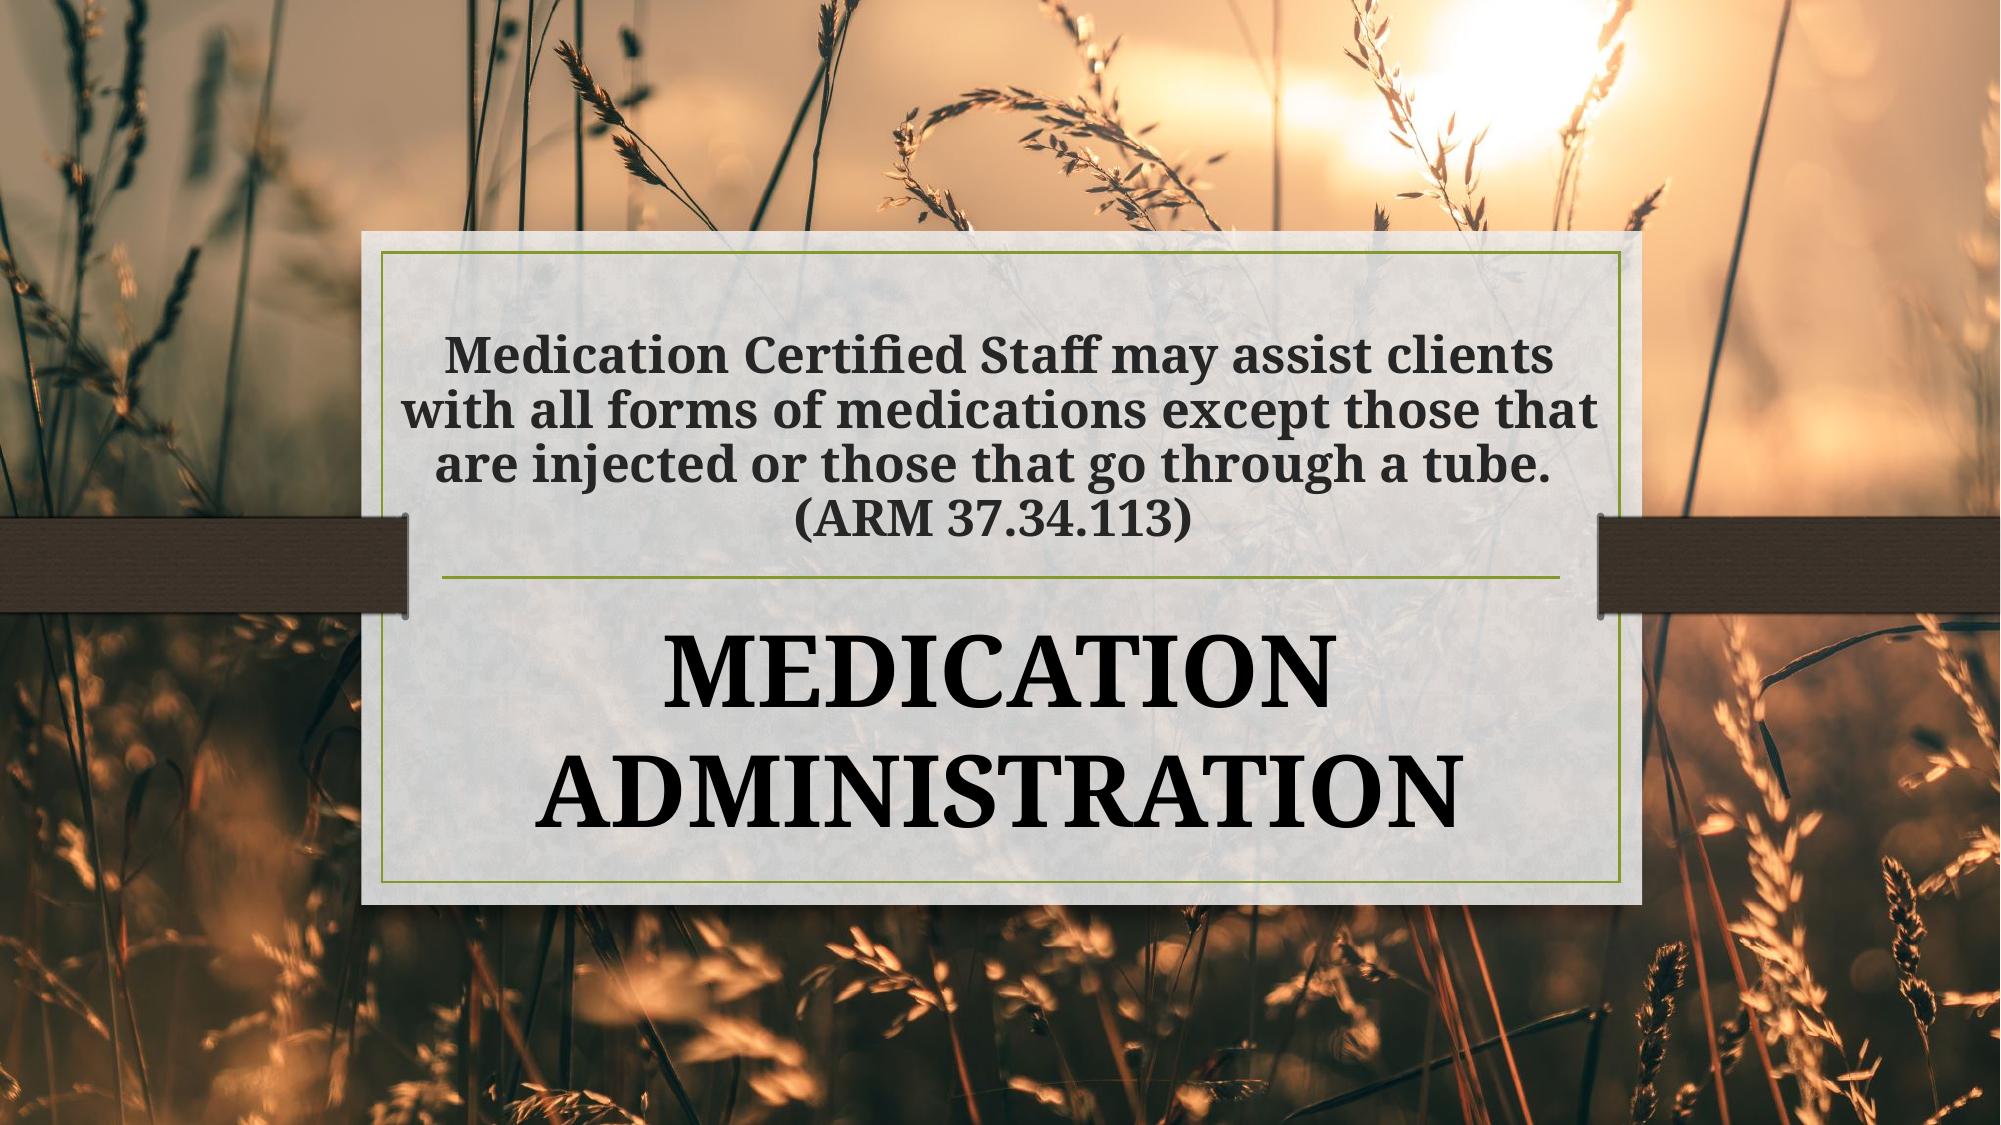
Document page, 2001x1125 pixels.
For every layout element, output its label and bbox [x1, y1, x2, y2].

text_box [0, 512, 2000, 621]
picture [0, 0, 2001, 1125]
